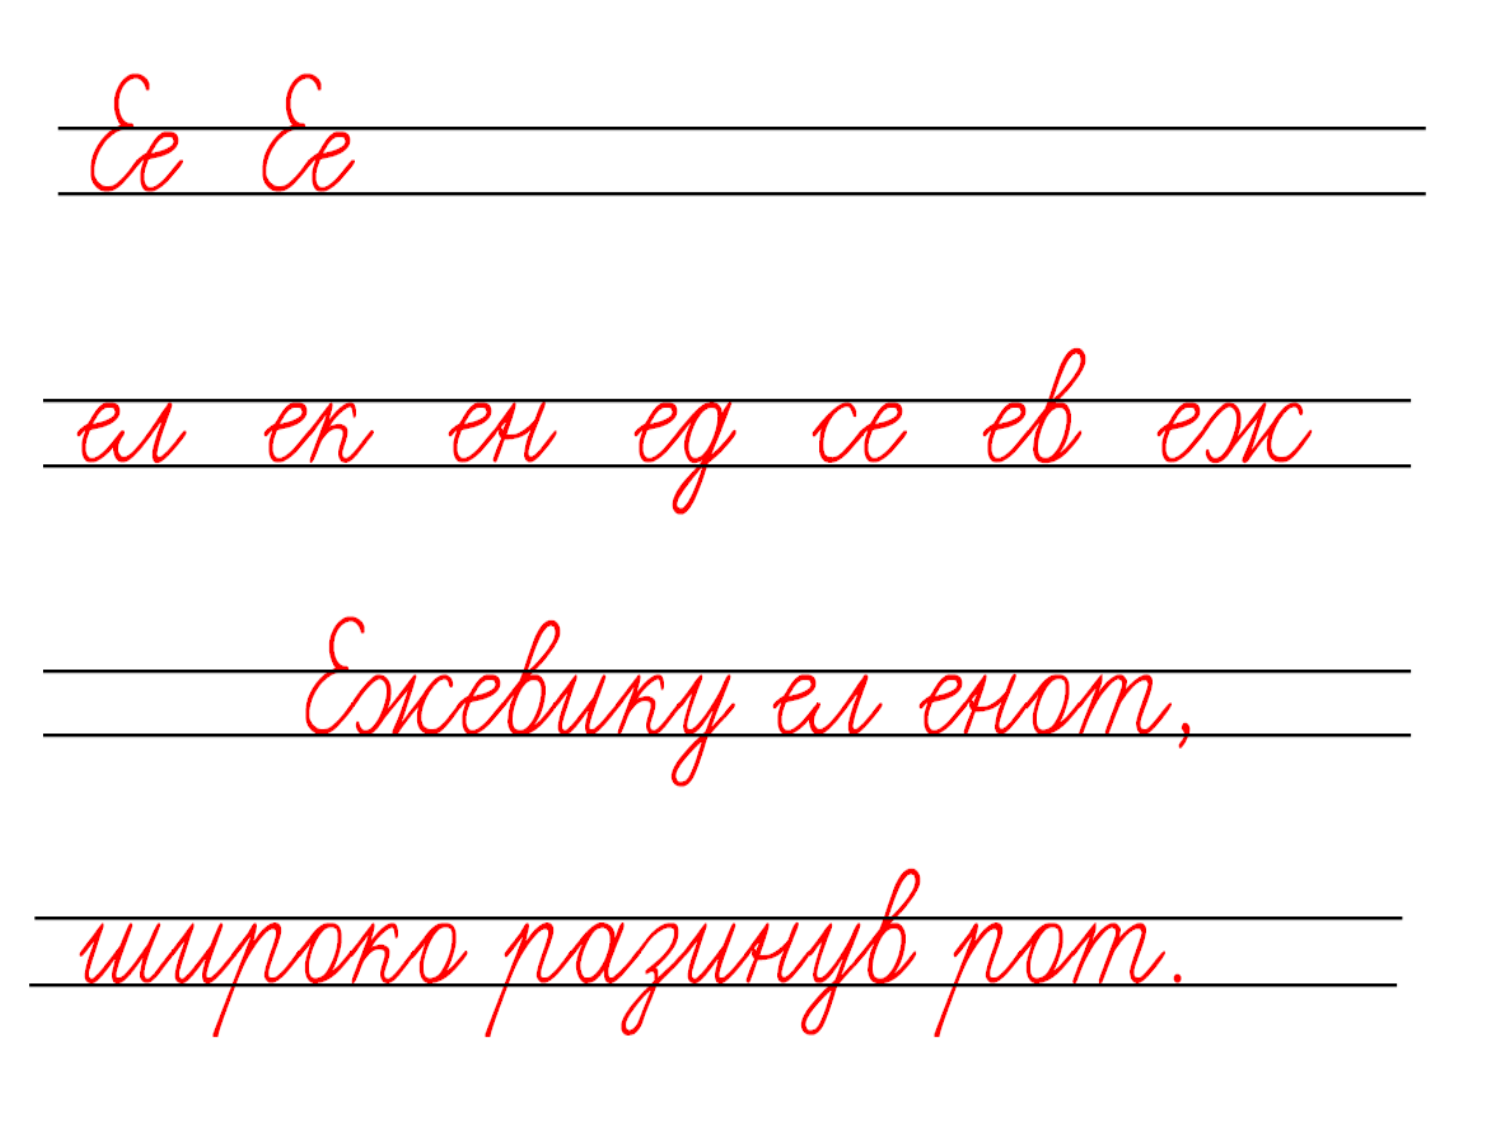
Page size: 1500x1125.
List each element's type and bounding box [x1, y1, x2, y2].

list [0, 0, 1500, 1125]
